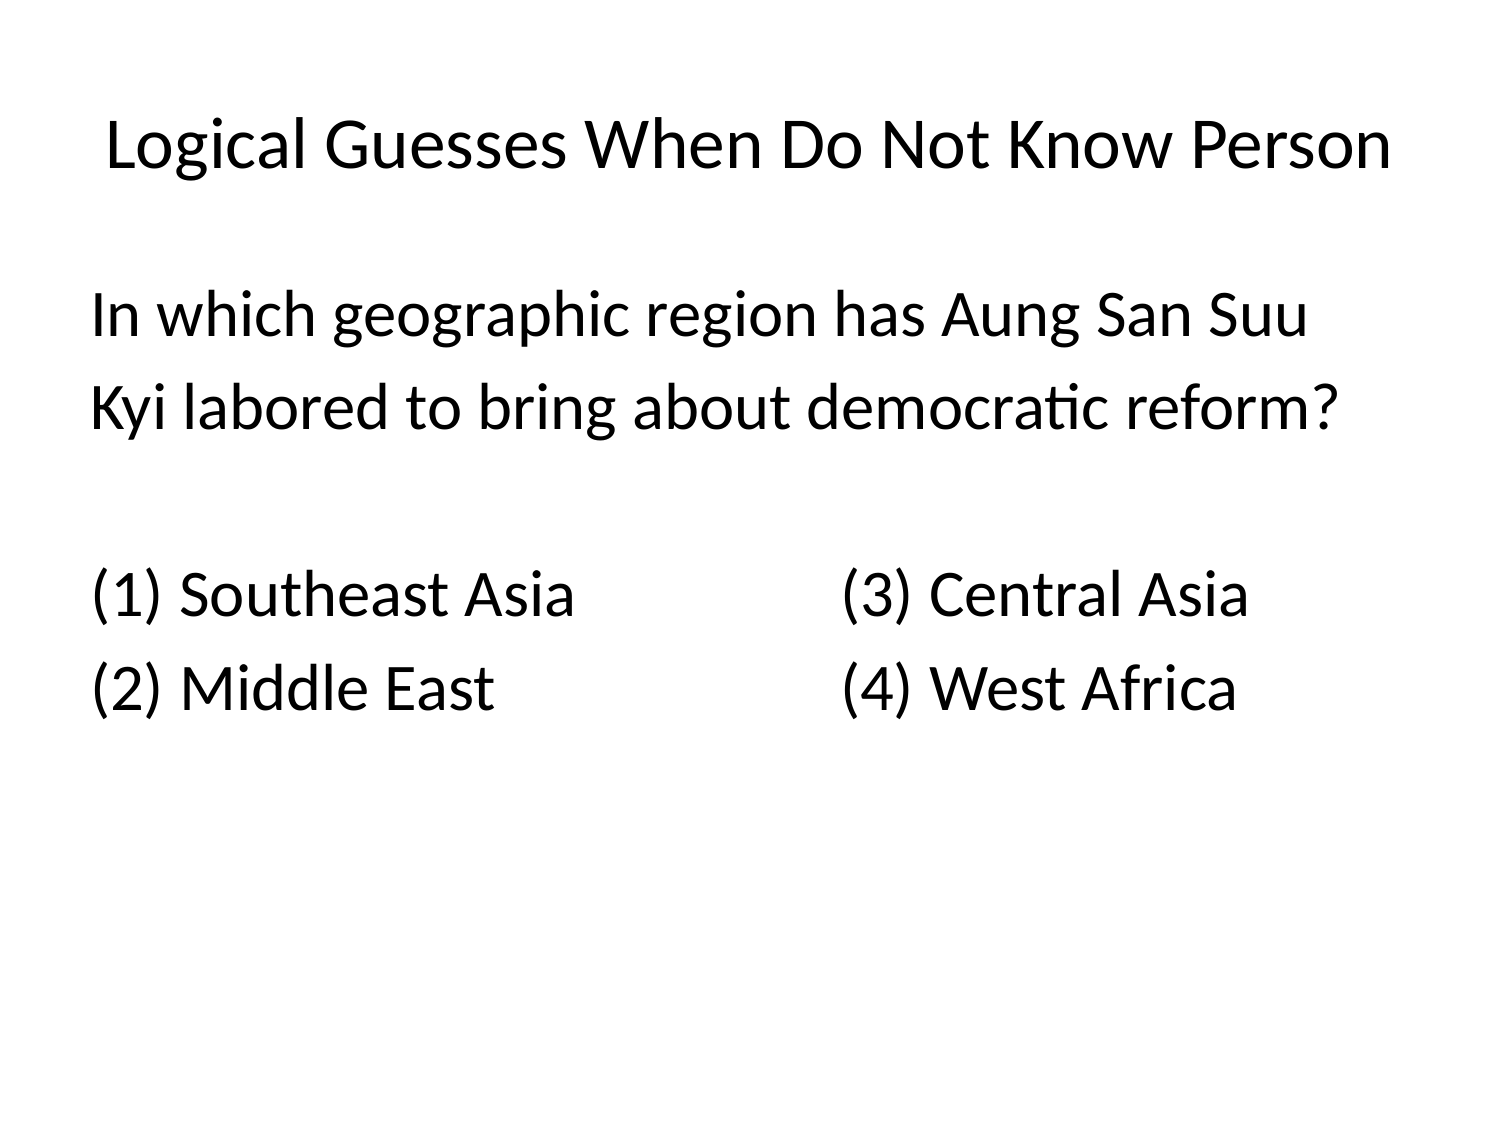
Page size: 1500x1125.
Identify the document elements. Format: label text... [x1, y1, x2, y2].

title Logical Guesses When Do Not Know Person [75, 45, 1425, 233]
list In which geographic region has Aung San Suu Kyi labored to bring about democratic reform? (1) Southeast Asia (3) Central Asia (2) Middle East (4) West Africa [75, 262, 1425, 1005]
